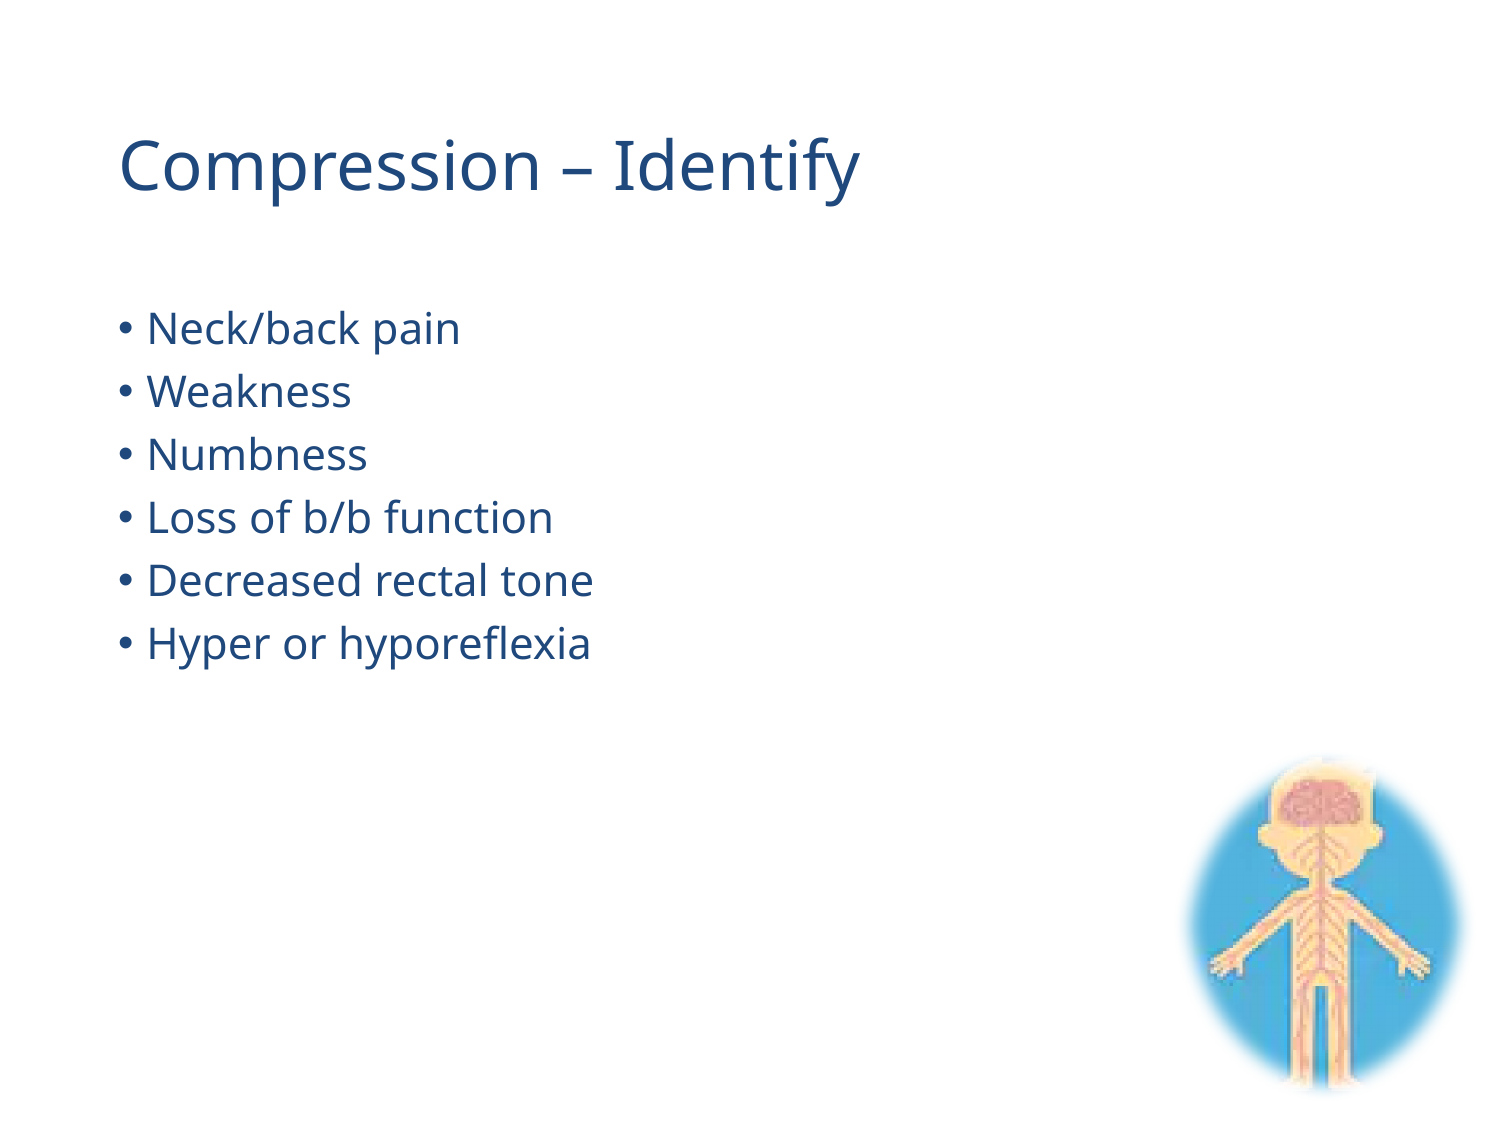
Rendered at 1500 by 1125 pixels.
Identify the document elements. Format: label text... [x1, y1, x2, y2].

picture [1172, 747, 1478, 1104]
list Neck/back pain Weakness Numbness Loss of b/b function Decreased rectal tone Hyper or hyporeflexia [103, 299, 1397, 1014]
title Compression – Identify [103, 59, 1397, 278]
